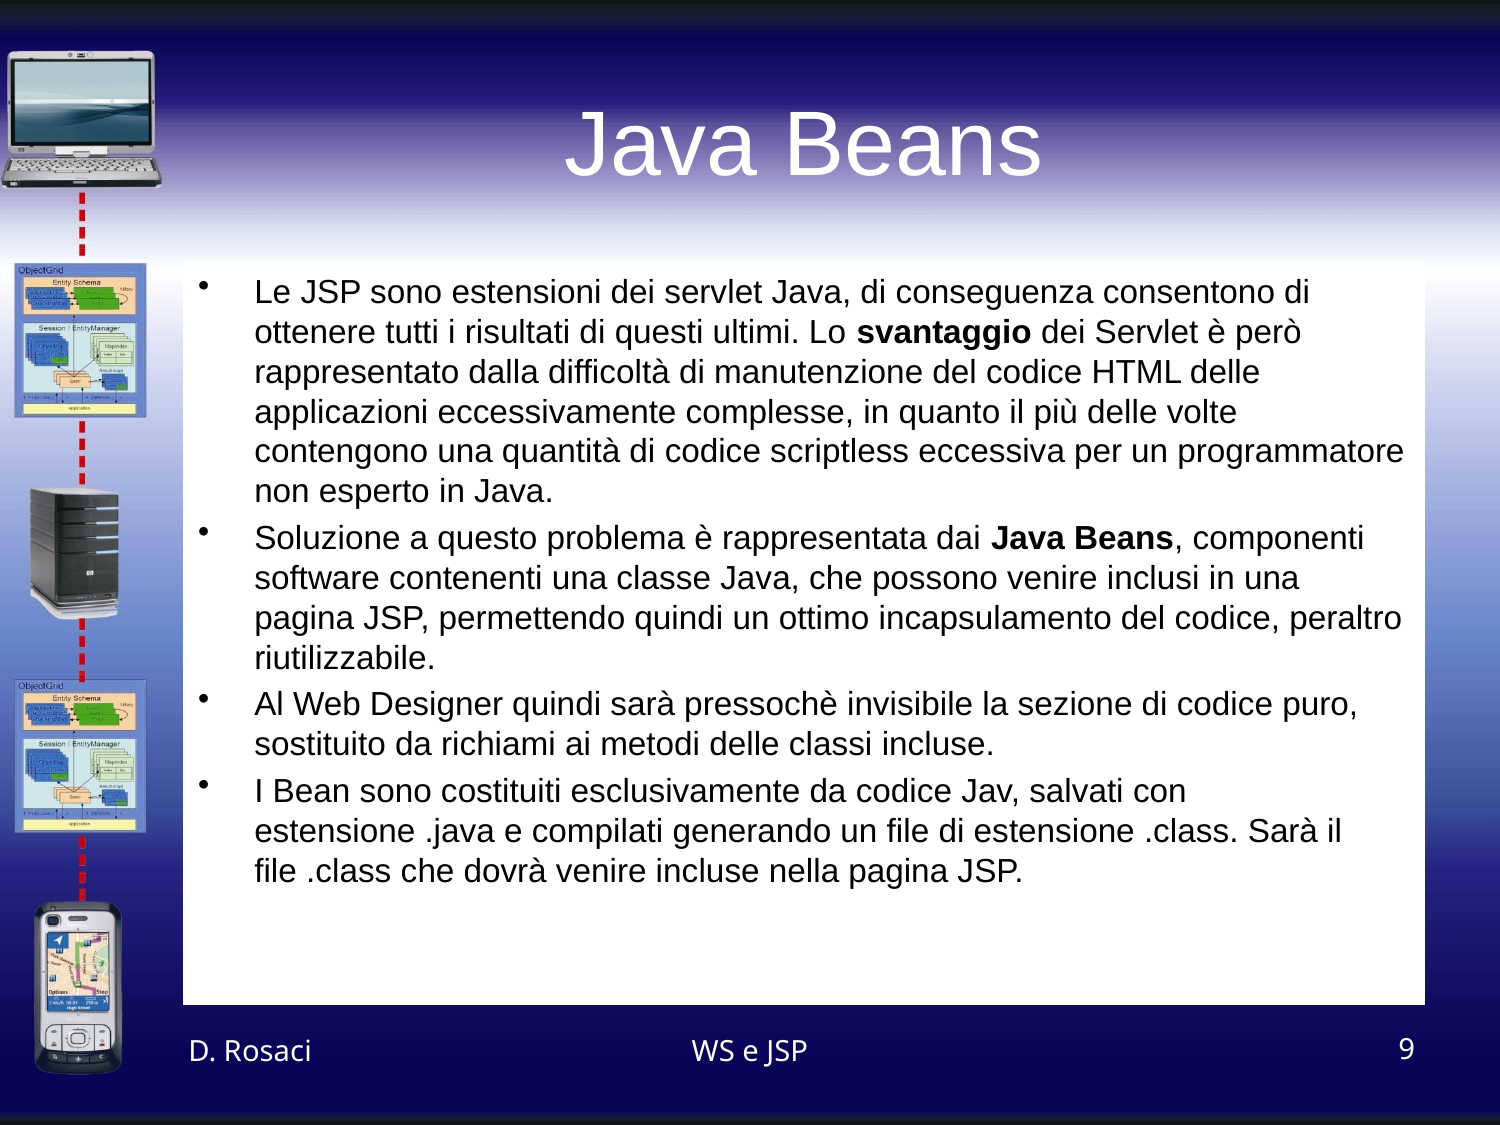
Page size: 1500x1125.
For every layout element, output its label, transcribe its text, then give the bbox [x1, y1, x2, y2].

list Le JSP sono estensioni dei servlet Java, di conseguenza consentono di ottenere tutti i risultati di questi ultimi. Lo svantaggio dei Servlet è però rappresentato dalla difficoltà di manutenzione del codice HTML delle applicazioni eccessivamente complesse, in quanto il più delle volte contengono una quantità di codice scriptless eccessiva per un programmatore non esperto in Java. Soluzione a questo problema è rappresentata dai Java Beans, componenti software contenenti una classe Java, che possono venire inclusi in una pagina JSP, permettendo quindi un ottimo incapsulamento del codice, peraltro riutilizzabile. Al Web Designer quindi sarà pressochè invisibile la sezione di codice puro, sostituito da richiami ai metodi delle classi incluse. I Bean sono costituiti esclusivamente da codice Jav, salvati con estensione .java e compilati generando un file di estensione .class. Sarà il file .class che dovrà venire incluse nella pagina JSP. [182, 262, 1426, 1006]
slide_number D. Rosaci [74, 1024, 426, 1103]
title Java Beans [182, 44, 1426, 233]
footer WS e JSP [512, 1024, 988, 1103]
picture [0, 0, 1500, 1125]
